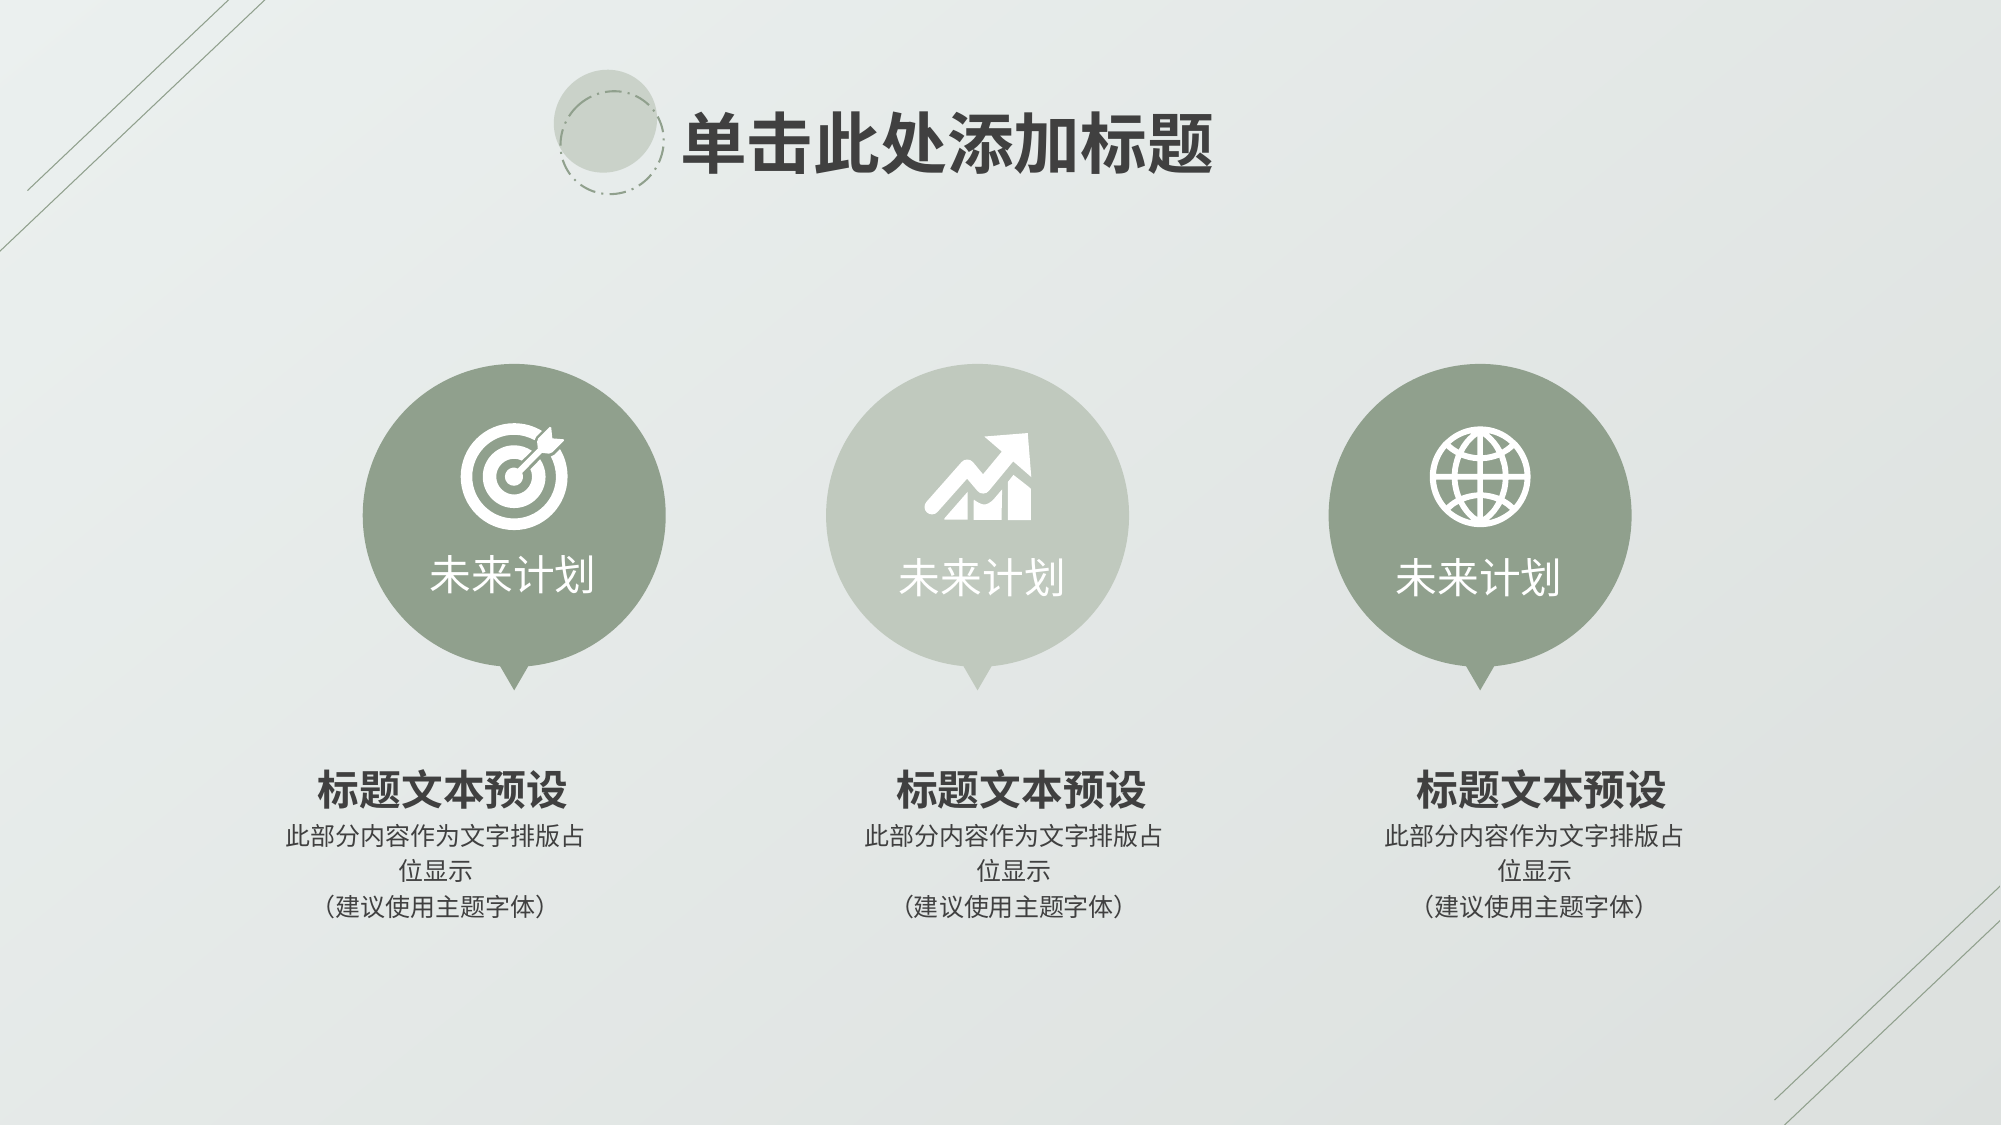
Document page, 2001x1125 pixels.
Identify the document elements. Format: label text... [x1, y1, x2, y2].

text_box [548, 74, 670, 190]
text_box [1738, 904, 2000, 1125]
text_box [859, 744, 1185, 862]
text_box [0, 0, 270, 259]
text_box 单击此处添加标题 [670, 94, 1408, 190]
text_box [280, 744, 606, 862]
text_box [27, 0, 306, 191]
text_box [1379, 744, 1705, 862]
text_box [1774, 836, 2000, 1100]
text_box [362, 363, 1632, 691]
